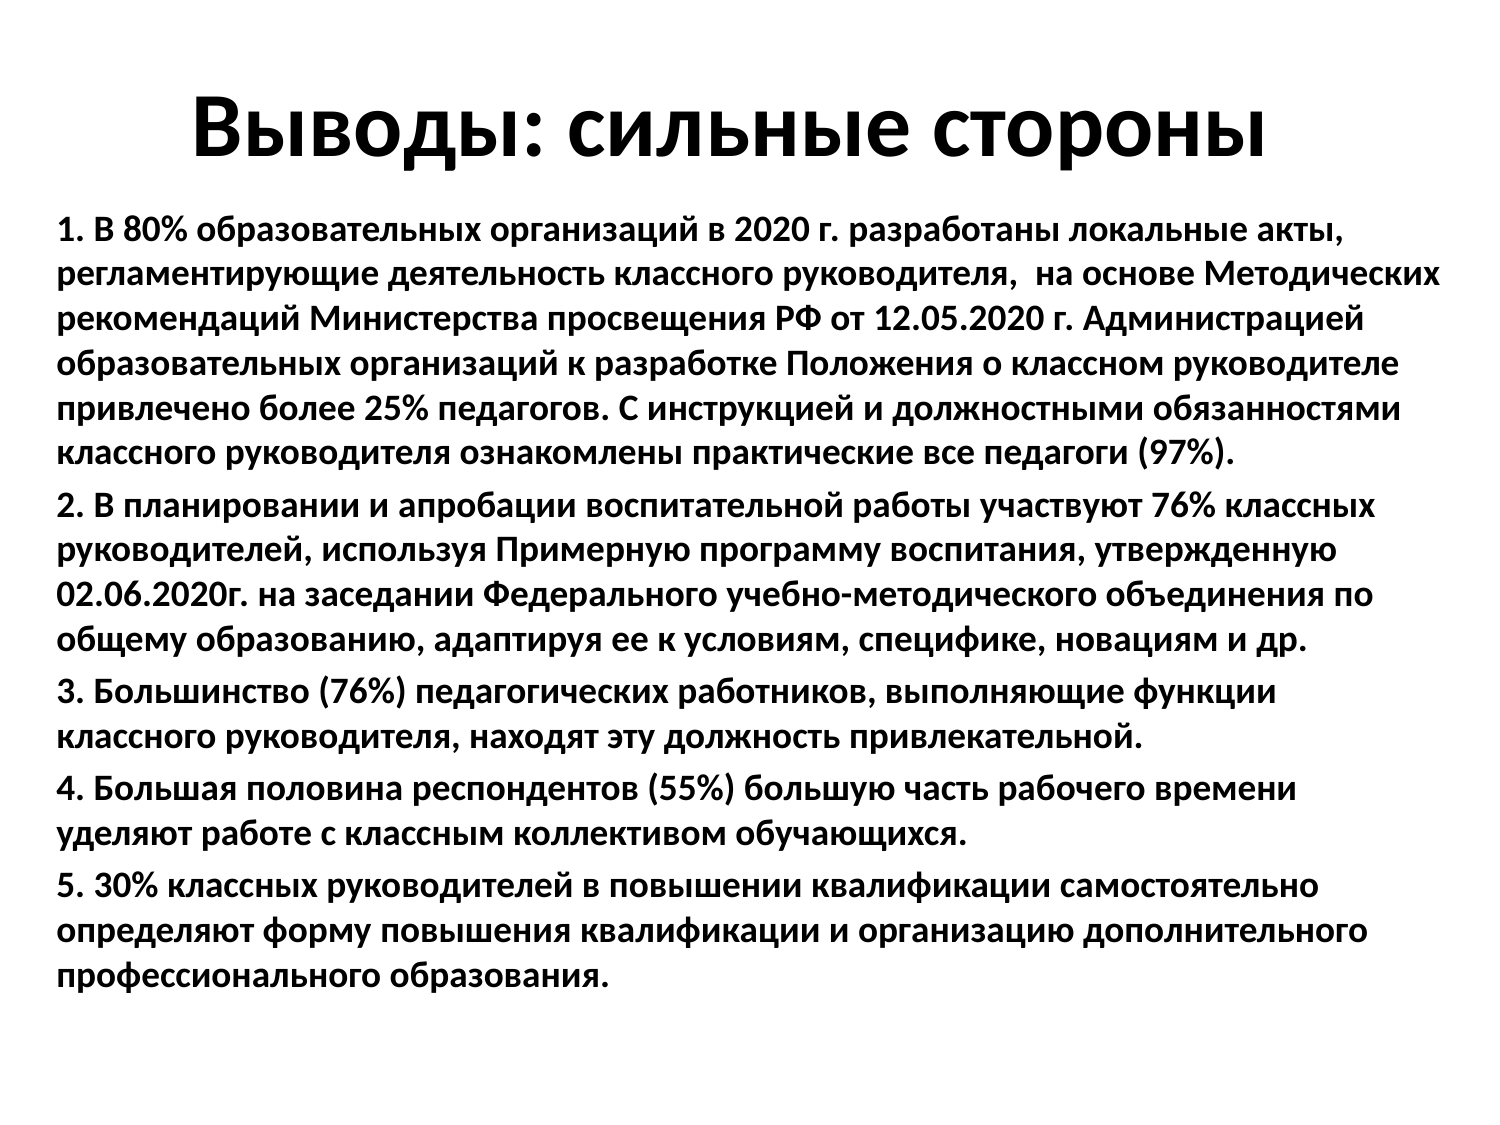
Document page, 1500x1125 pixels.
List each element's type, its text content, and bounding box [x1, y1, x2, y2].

list 1. В 80% образовательных организаций в 2020 г. разработаны локальные акты, регламентирующие деятельность классного руководителя, на основе Методических рекомендаций Министерства просвещения РФ от 12.05.2020 г. Администрацией образовательных организаций к разработке Положения о классном руководителе привлечено более 25% педагогов. С инструкцией и должностными обязанностями классного руководителя ознакомлены практические все педагоги (97%). 2. В планировании и апробации воспитательной работы участвуют 76% классных руководителей, используя Примерную программу воспитания, утвержденную 02.06.2020г. на заседании Федерального учебно-методического объединения по общему образованию, адаптируя ее к условиям, специфике, новациям и др. 3. Большинство (76%) педагогических работников, выполняющие функции классного руководителя, находят эту должность привлекательной. 4. Большая половина респондентов (55%) большую часть рабочего времени уделяют работе с классным коллективом обучающихся. 5. 30% классных руководителей в повышении квалификации самостоятельно определяют форму повышения квалификации и организацию дополнительного профессионального образования. [41, 196, 1459, 1047]
title Выводы: сильные стороны [76, 54, 1427, 185]
